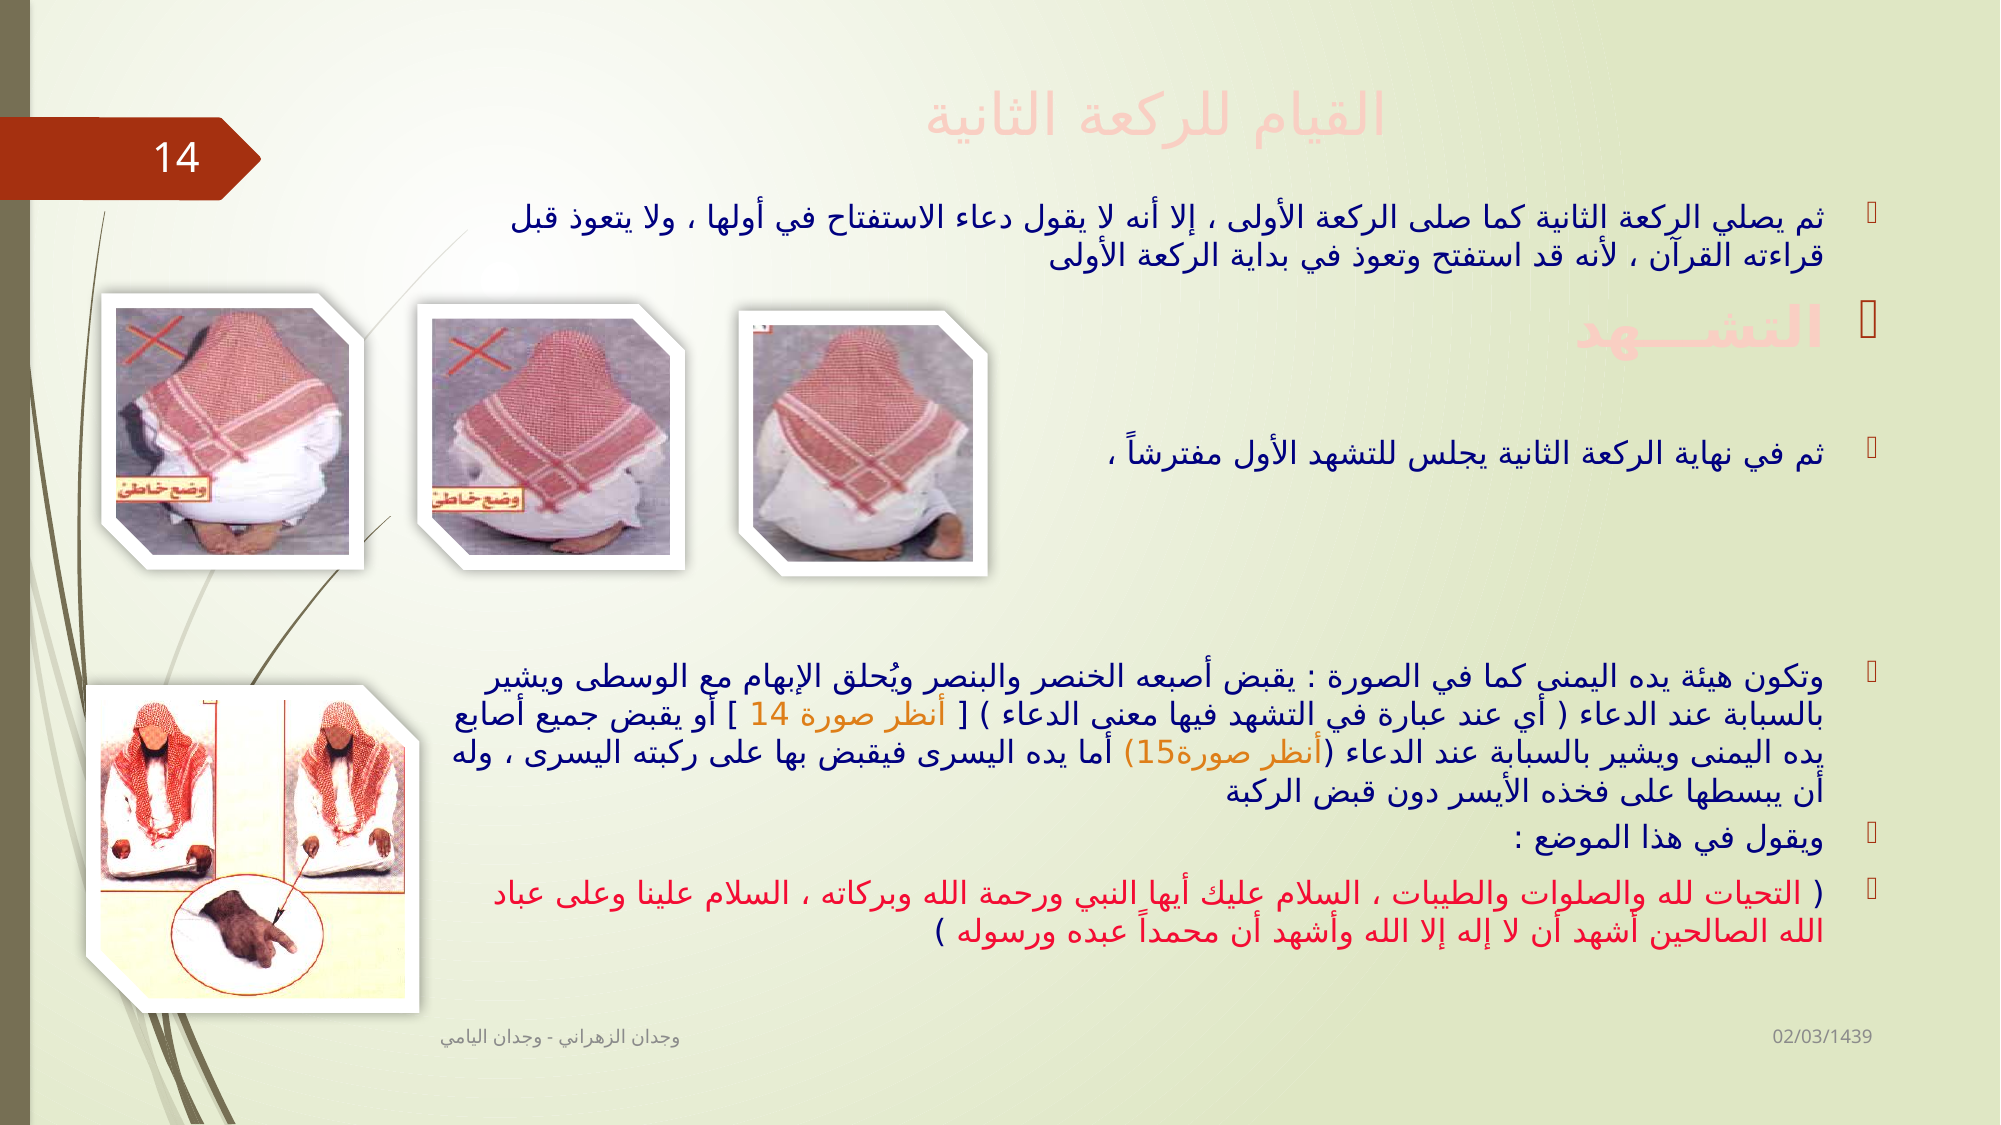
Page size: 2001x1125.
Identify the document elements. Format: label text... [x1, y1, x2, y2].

picture [745, 317, 981, 570]
list ثم يصلي الركعة الثانية كما صلى الركعة الأولى ، إلا أنه لا يقول دعاء الاستفتاح في أولها ، ولا يتعوذ قبل قراءته القرآن ، لأنه قد استفتح وتعوذ في بداية الركعة الأولى التشـــهد ثم في نهاية الركعة الثانية يجلس للتشهد الأول مفترشاً ، وتكون هيئة يده اليمنى كما في الصورة : يقبض أصبعه الخنصر والبنصر ويُحلق الإبهام مع الوسطى ويشير بالسبابة عند الدعاء ( أي عند عبارة في التشهد فيها معنى الدعاء ) [ أنظر صورة 14 ] أو يقبض جميع أصابع يده اليمنى ويشير بالسبابة عند الدعاء (أنظر صورة15) أما يده اليسرى فيقبض بها على ركبته اليسرى ، وله أن يبسطها على فخذه الأيسر دون قبض الركبة ويقول في هذا الموضع : ( التحيات لله والصلوات والطيبات ، السلام عليك أيها النبي ورحمة الله وبركاته ، السلام علينا وعلى عباد الله الصالحين أشهد أن لا إله إلا الله وأشهد أن محمداً عبده ورسوله ) [428, 189, 1892, 961]
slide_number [1699, 1005, 1888, 1067]
footer وجدان الزهراني - وجدان اليامي [424, 1006, 1675, 1067]
picture [108, 300, 357, 563]
picture [93, 692, 413, 1006]
picture [424, 311, 678, 563]
slide_number 14 [87, 129, 216, 190]
title القيام للركعة الثانية [425, 69, 1888, 249]
